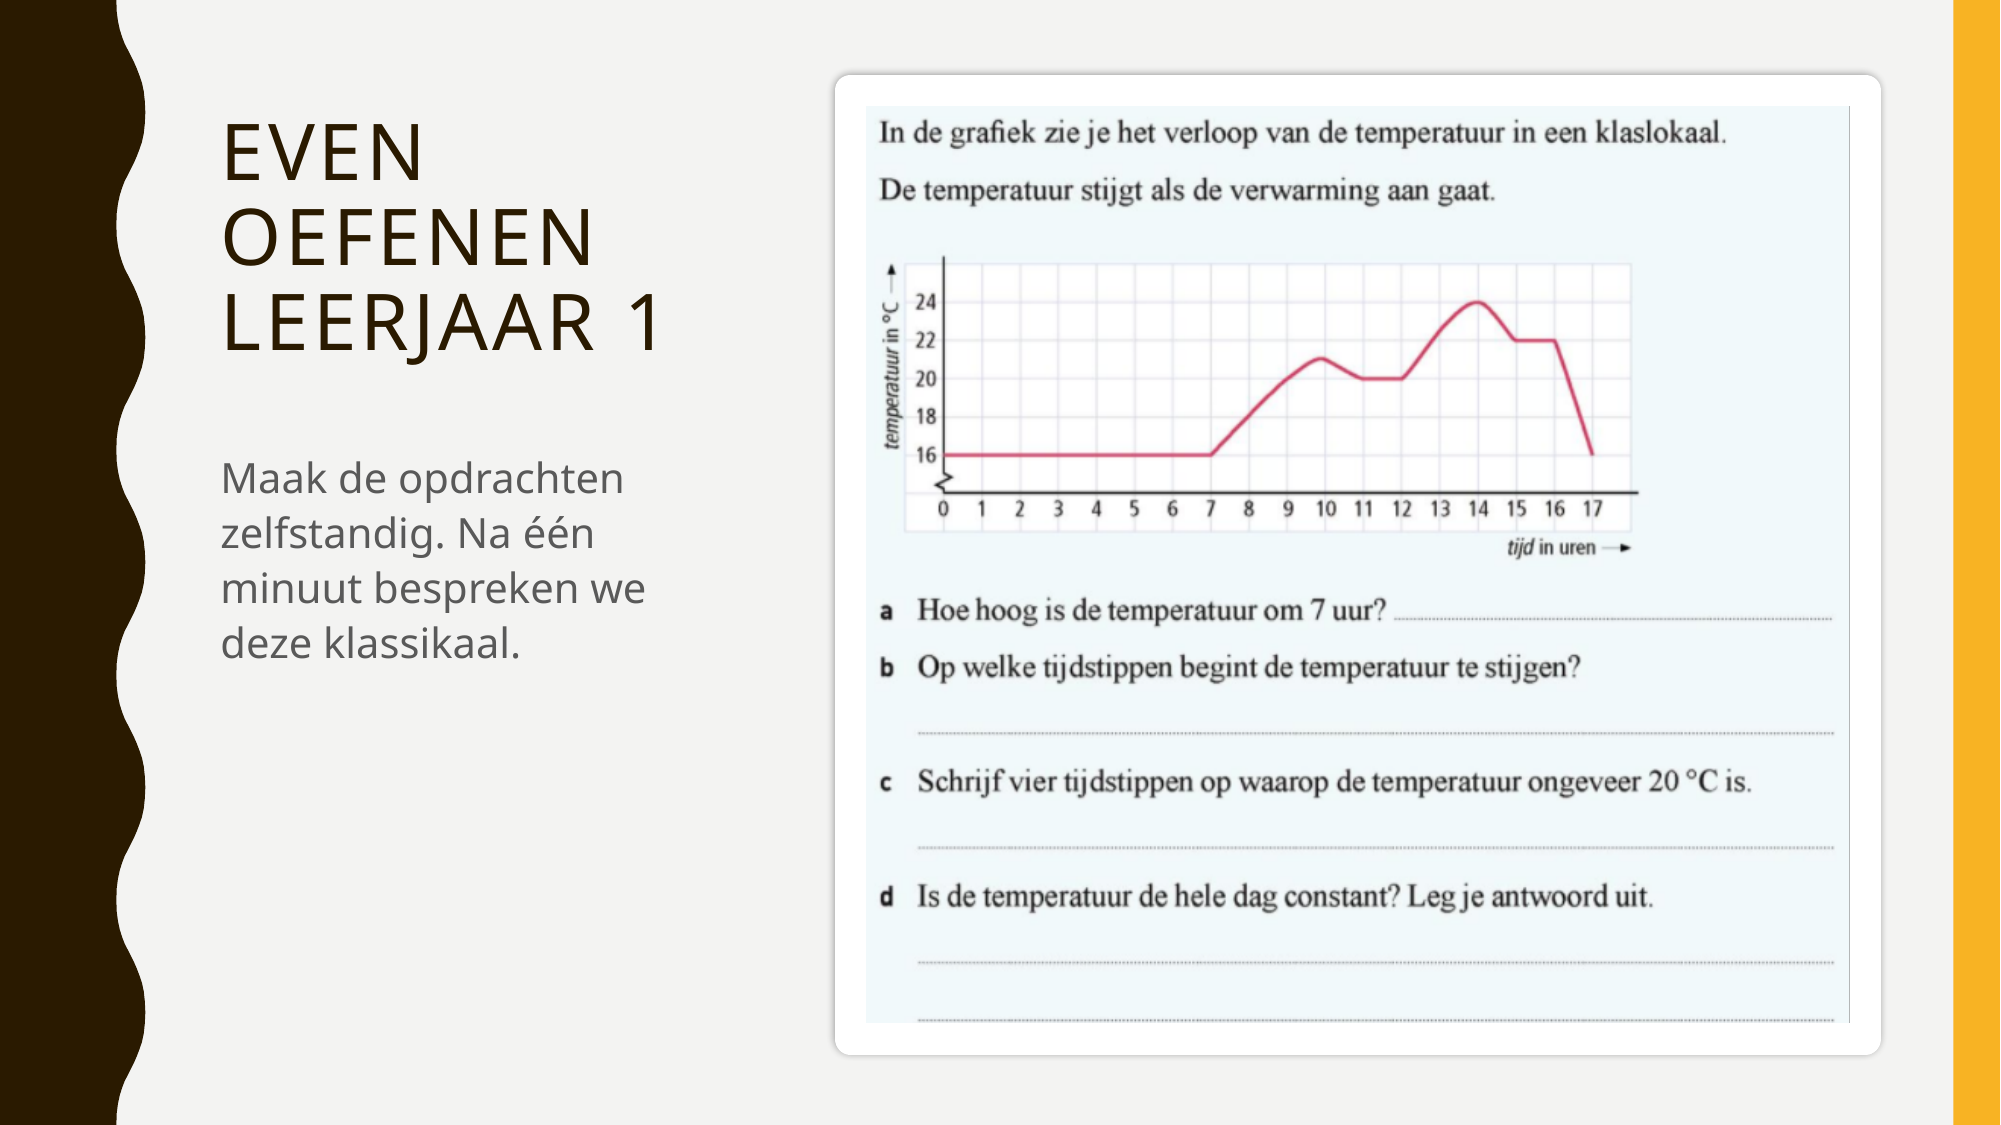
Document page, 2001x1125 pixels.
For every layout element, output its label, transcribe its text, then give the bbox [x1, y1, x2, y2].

list Maak de opdrachten zelfstandig. Na één minuut bespreken we deze klassikaal. [205, 375, 761, 1022]
picture [865, 105, 1850, 1024]
title Even oefenen leerjaar 1 [205, 105, 761, 375]
